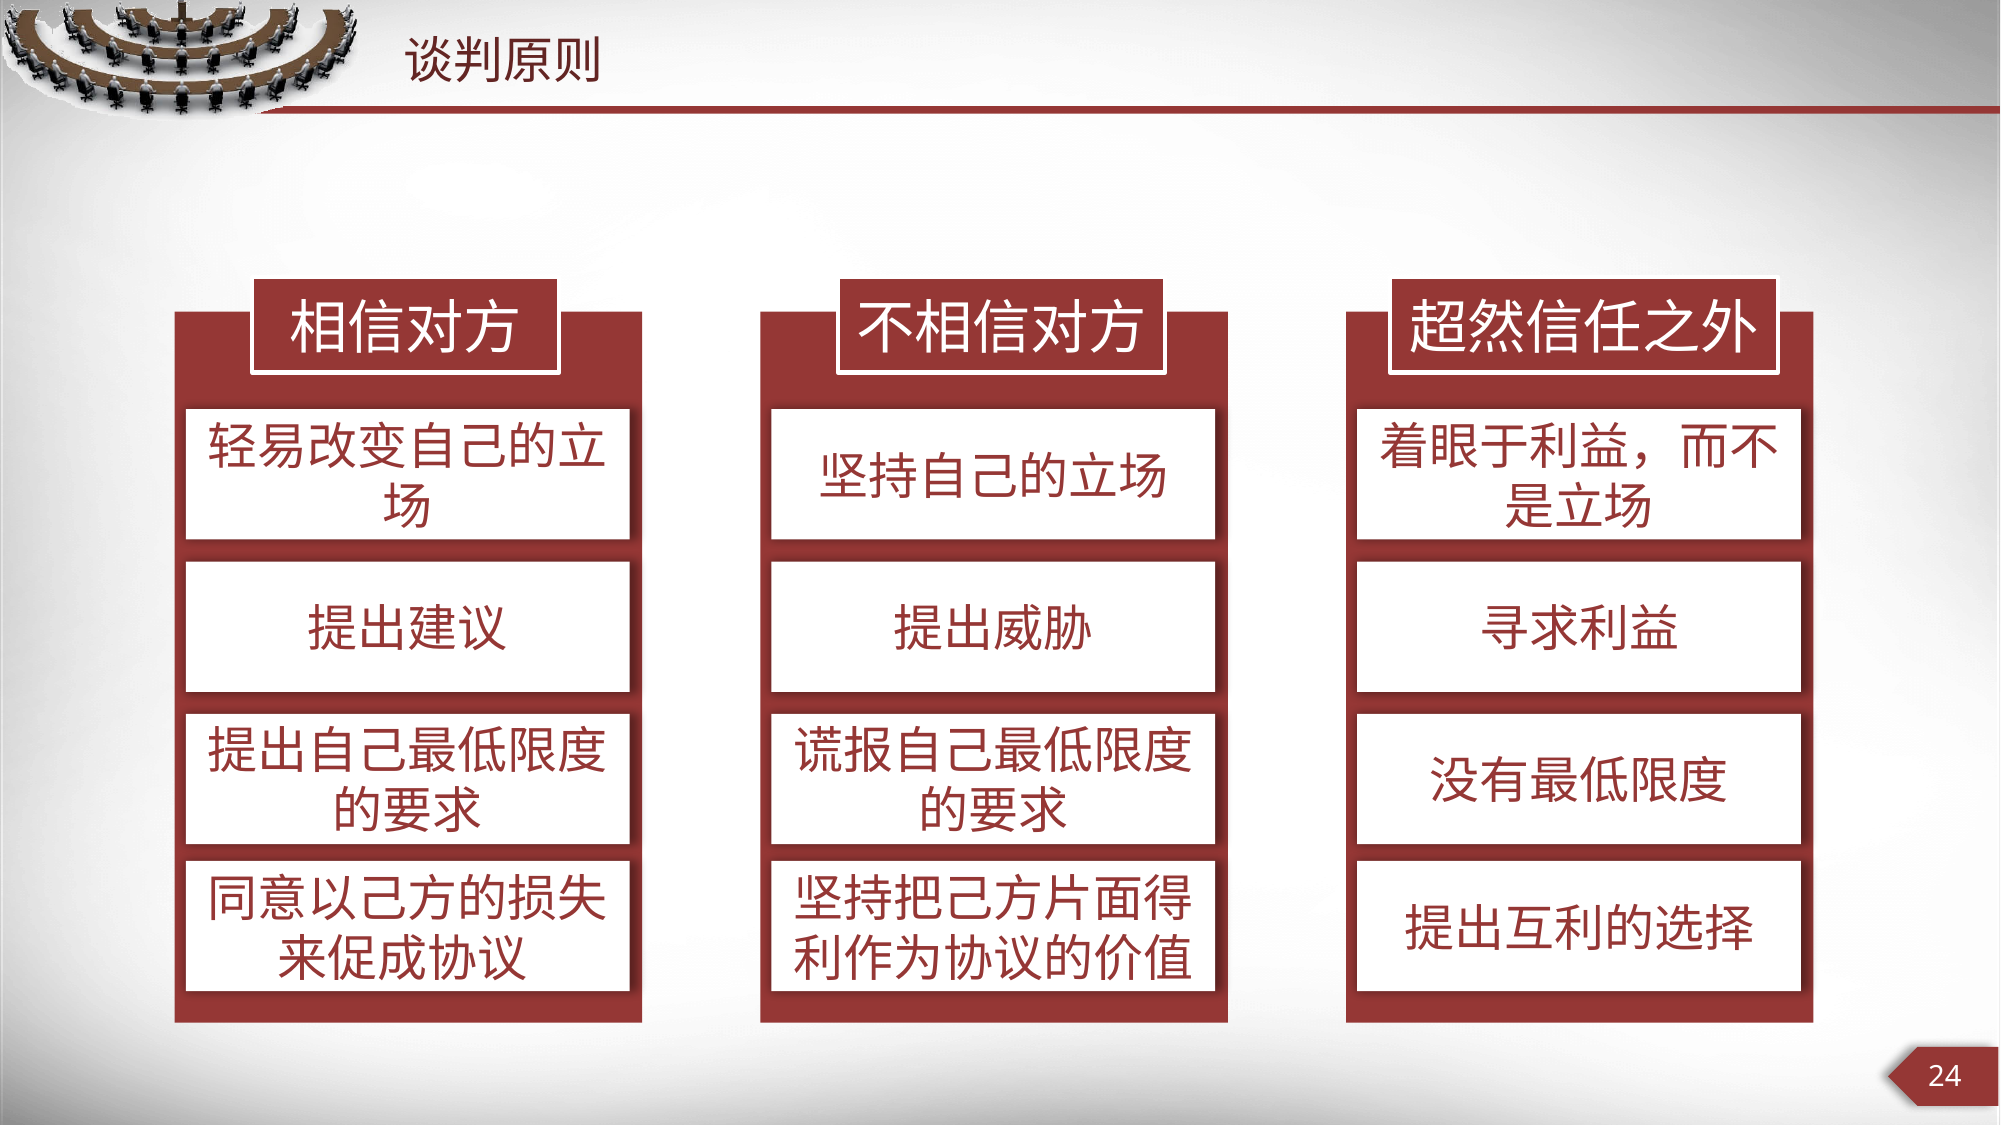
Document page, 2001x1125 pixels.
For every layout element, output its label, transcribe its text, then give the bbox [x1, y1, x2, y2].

picture [0, 0, 2001, 1125]
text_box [760, 276, 1229, 1023]
list 谈判原则 [388, 11, 1074, 107]
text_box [1345, 276, 1814, 1023]
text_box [174, 276, 643, 1023]
slide_number 24 [1889, 1046, 2000, 1107]
